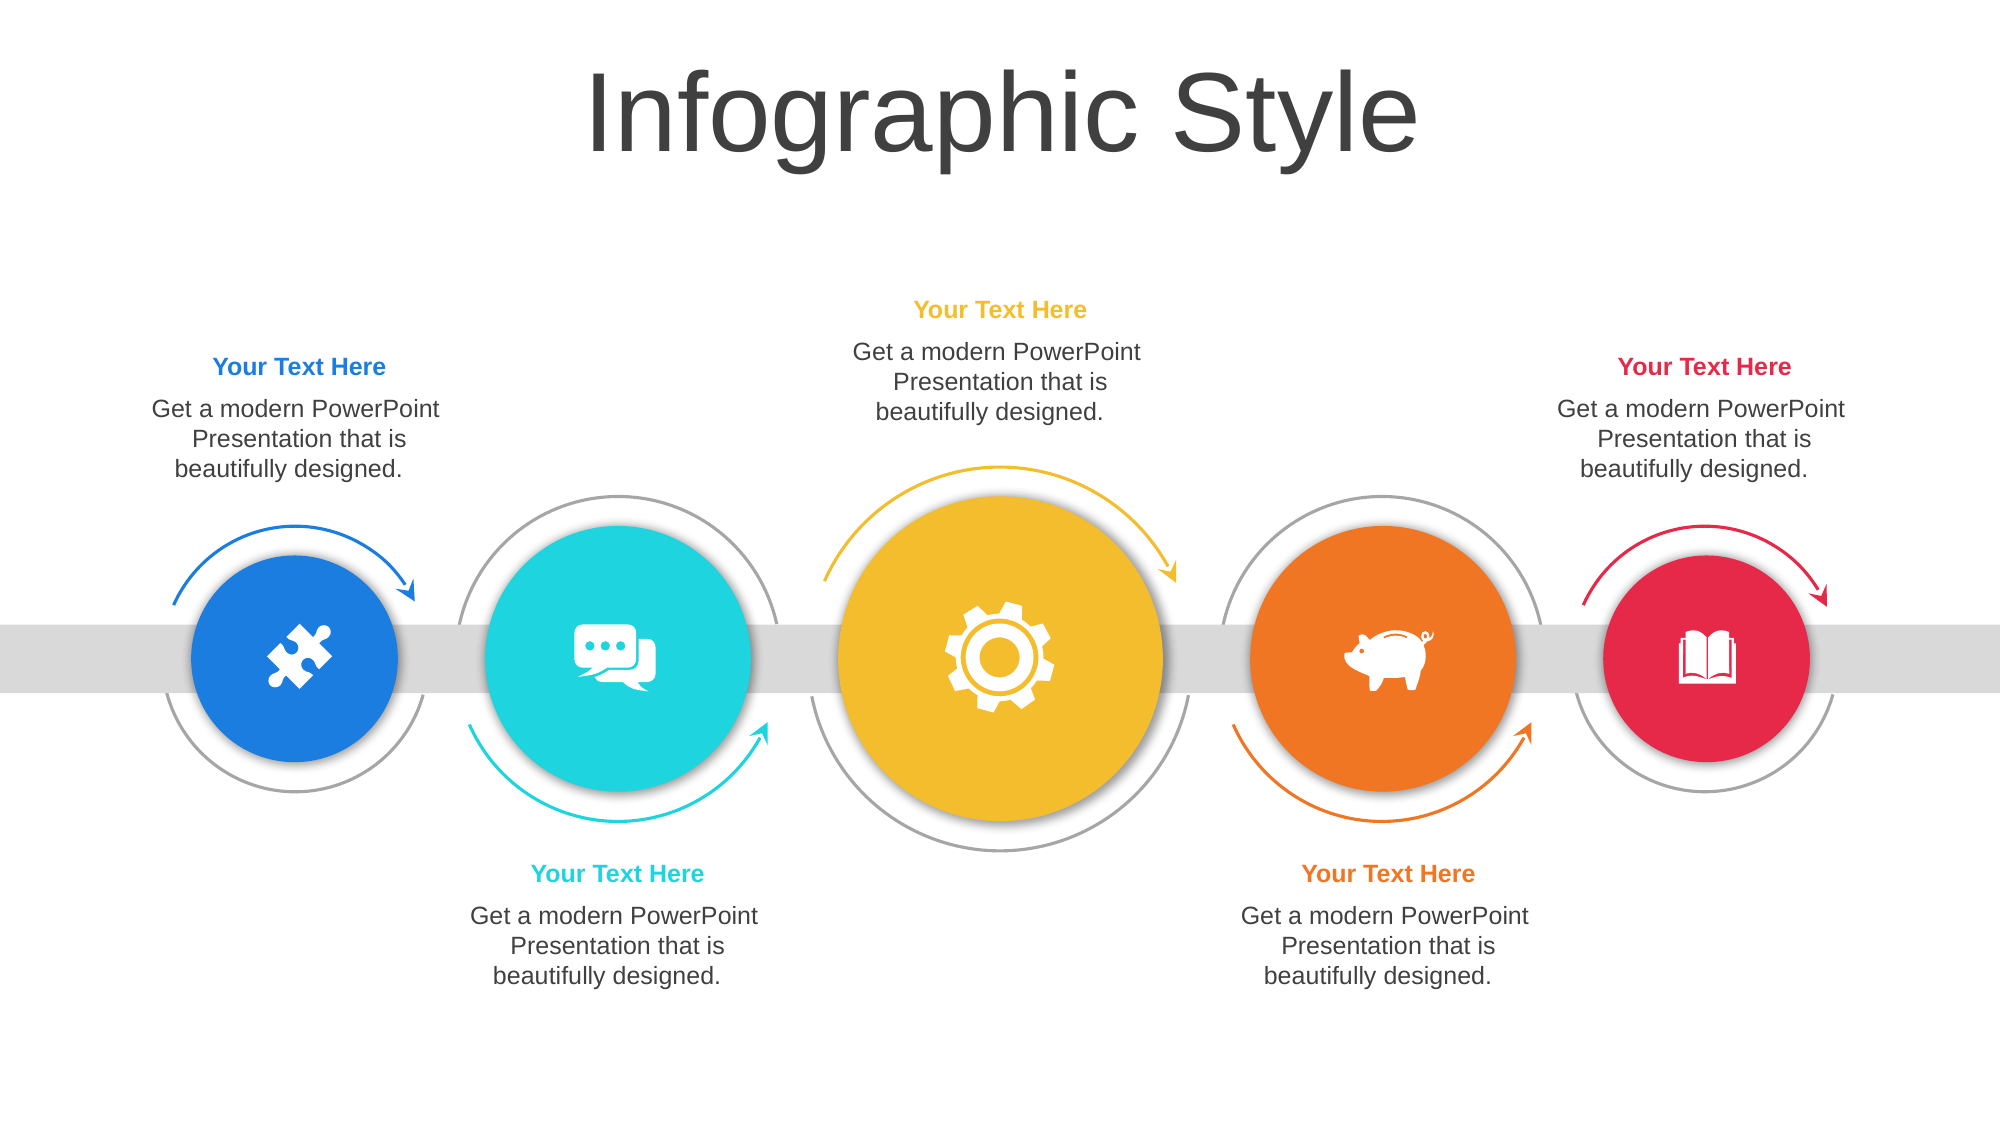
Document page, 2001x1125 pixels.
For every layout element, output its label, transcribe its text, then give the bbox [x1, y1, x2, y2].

text_box [1677, 629, 1738, 685]
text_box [1537, 343, 1873, 491]
text_box [573, 623, 657, 693]
text_box [1576, 694, 1834, 793]
text_box [1816, 623, 2000, 694]
text_box [1223, 495, 1541, 623]
text_box [1173, 623, 1247, 694]
text_box [1602, 618, 1811, 764]
text_box [943, 600, 1056, 714]
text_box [832, 286, 1169, 434]
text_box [1221, 850, 1557, 999]
text_box [1343, 629, 1435, 692]
text_box [265, 622, 334, 691]
text_box [832, 623, 839, 694]
text_box [837, 593, 1164, 823]
text_box [484, 524, 752, 712]
text_box [1582, 525, 1827, 647]
text_box [982, 639, 1017, 660]
text_box [0, 623, 189, 694]
list Infographic Style [53, 55, 1952, 175]
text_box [131, 343, 468, 491]
text_box [1249, 524, 1517, 712]
text_box [759, 623, 834, 694]
text_box [1232, 671, 1532, 822]
text_box [190, 614, 399, 764]
text_box [173, 525, 415, 653]
text_box [754, 623, 762, 694]
text_box [823, 466, 1177, 637]
text_box [403, 623, 482, 694]
text_box [166, 694, 424, 793]
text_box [450, 850, 786, 999]
text_box [459, 495, 778, 623]
text_box [1525, 623, 1601, 694]
text_box [811, 694, 1190, 852]
text_box [468, 675, 768, 822]
